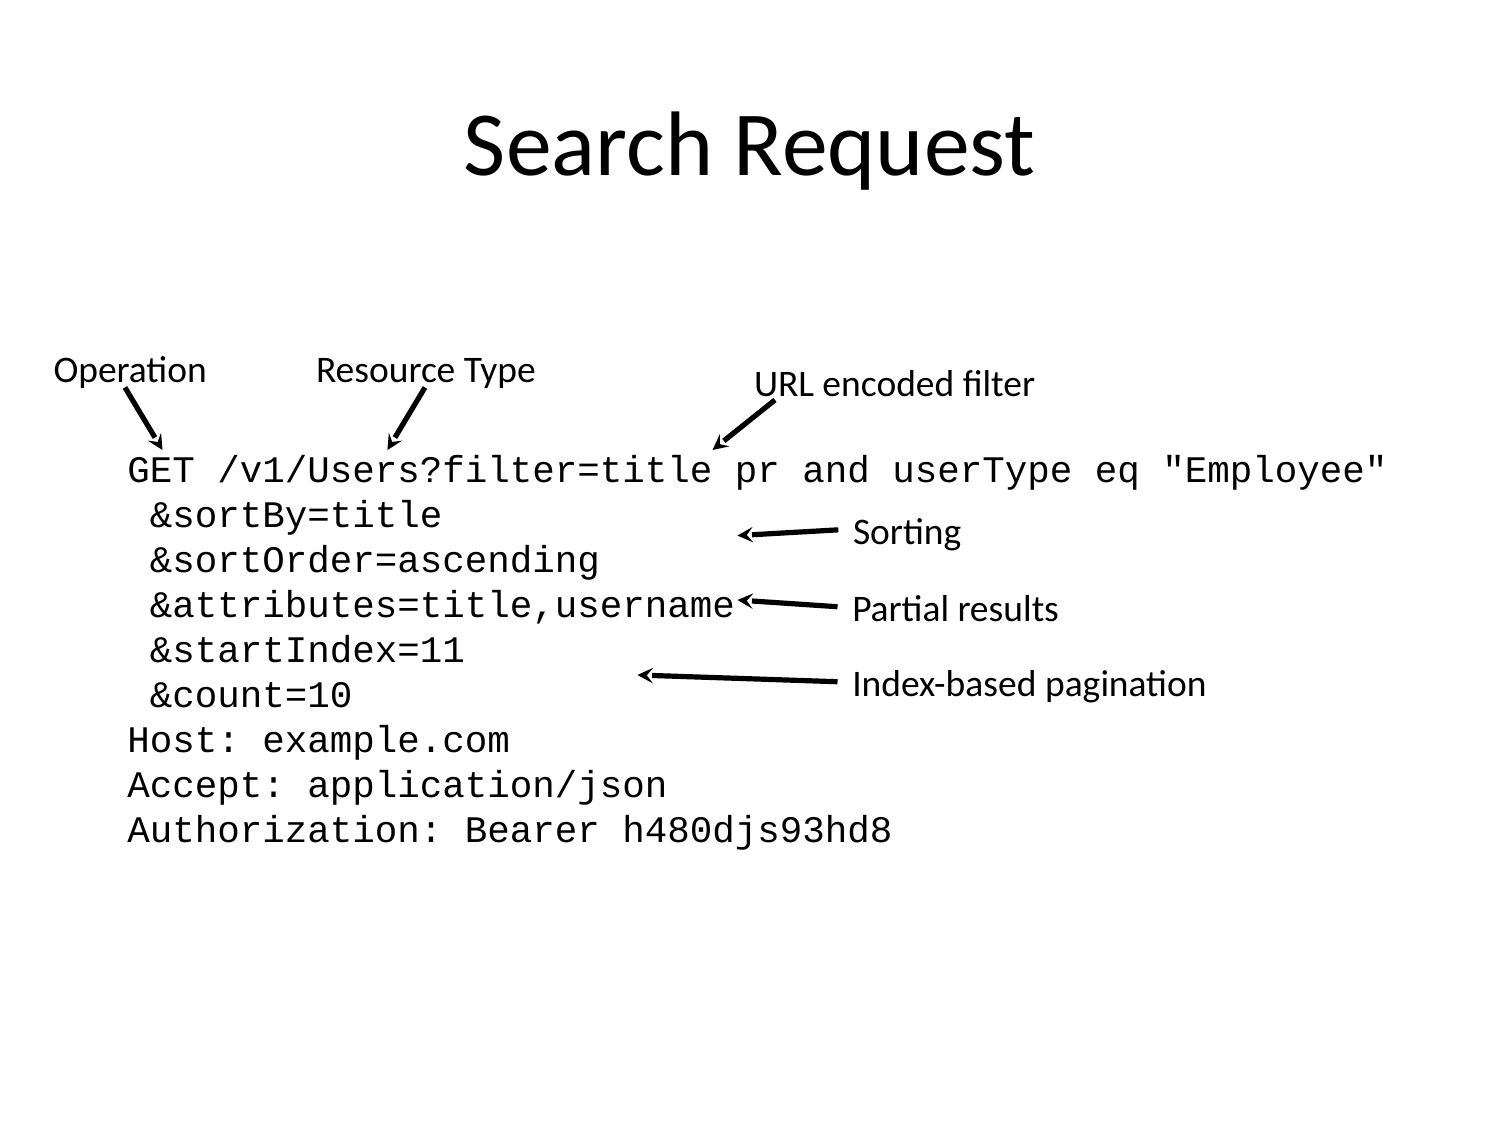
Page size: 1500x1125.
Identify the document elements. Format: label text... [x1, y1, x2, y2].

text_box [124, 387, 163, 451]
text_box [387, 387, 426, 451]
text_box Sorting [838, 499, 977, 560]
text_box Resource Type [301, 337, 552, 398]
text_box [637, 674, 838, 683]
text_box GET /v1/Users?filter=title pr and userType eq "Employee" &sortBy=title &sortOrder=ascending &attributes=title,username &startIndex=11 &count=10 Host: example.com Accept: application/json Authorization: Bearer h480djs93hd8 [112, 437, 1413, 858]
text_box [712, 399, 776, 451]
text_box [737, 599, 838, 608]
text_box Partial results [837, 576, 1088, 637]
text_box Index-based pagination [837, 651, 1263, 712]
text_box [737, 529, 838, 536]
title Search Request [75, 45, 1425, 233]
text_box URL encoded filter [739, 351, 1051, 412]
text_box Operation [38, 337, 222, 398]
